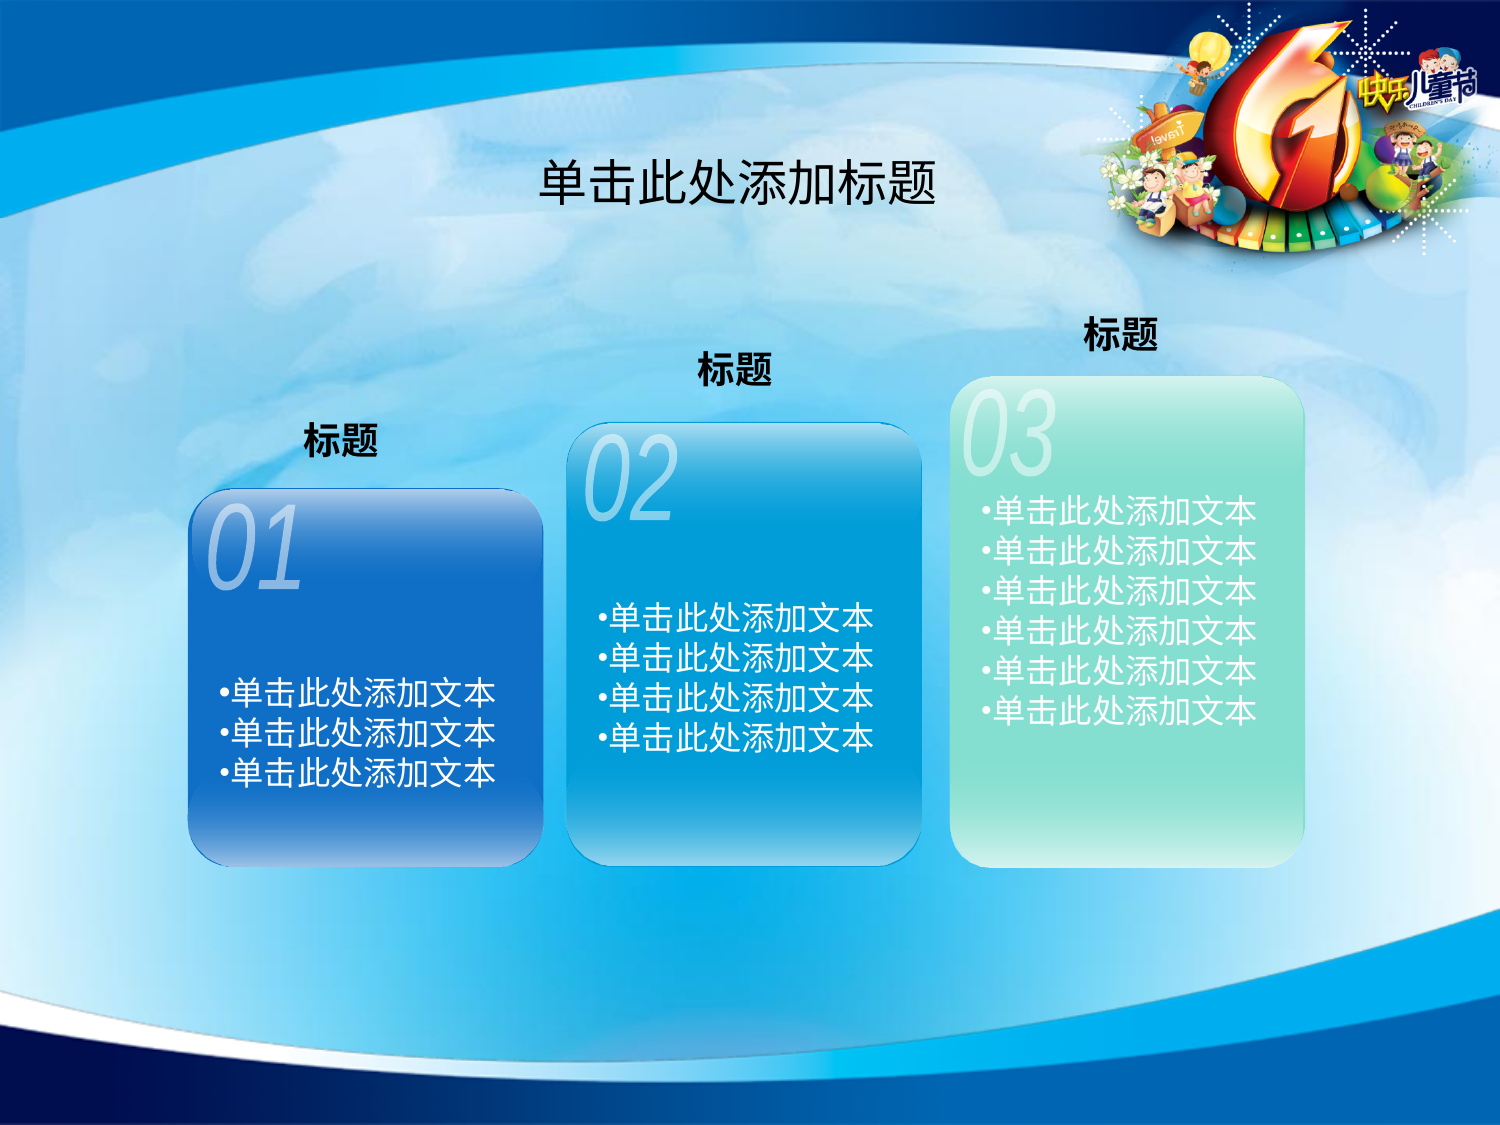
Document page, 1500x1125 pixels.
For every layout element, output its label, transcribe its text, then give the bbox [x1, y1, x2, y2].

text_box [950, 376, 1303, 482]
text_box 标题 [603, 338, 867, 399]
text_box 标题 [989, 303, 1254, 364]
text_box [565, 762, 922, 866]
picture [0, 0, 1500, 1125]
title 单击此处添加标题 [457, 128, 1018, 235]
text_box 单击此处添加文本 单击此处添加文本 单击此处添加文本 单击此处添加文本 [582, 589, 904, 765]
text_box 单击此处添加文本 单击此处添加文本 单击此处添加文本 单击此处添加文本 单击此处添加文本 单击此处添加文本 [965, 482, 1287, 738]
text_box [567, 423, 921, 538]
text_box [949, 392, 1306, 841]
text_box 标题 [209, 409, 473, 470]
text_box [950, 752, 1303, 868]
text_box [566, 427, 922, 793]
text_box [186, 487, 544, 868]
